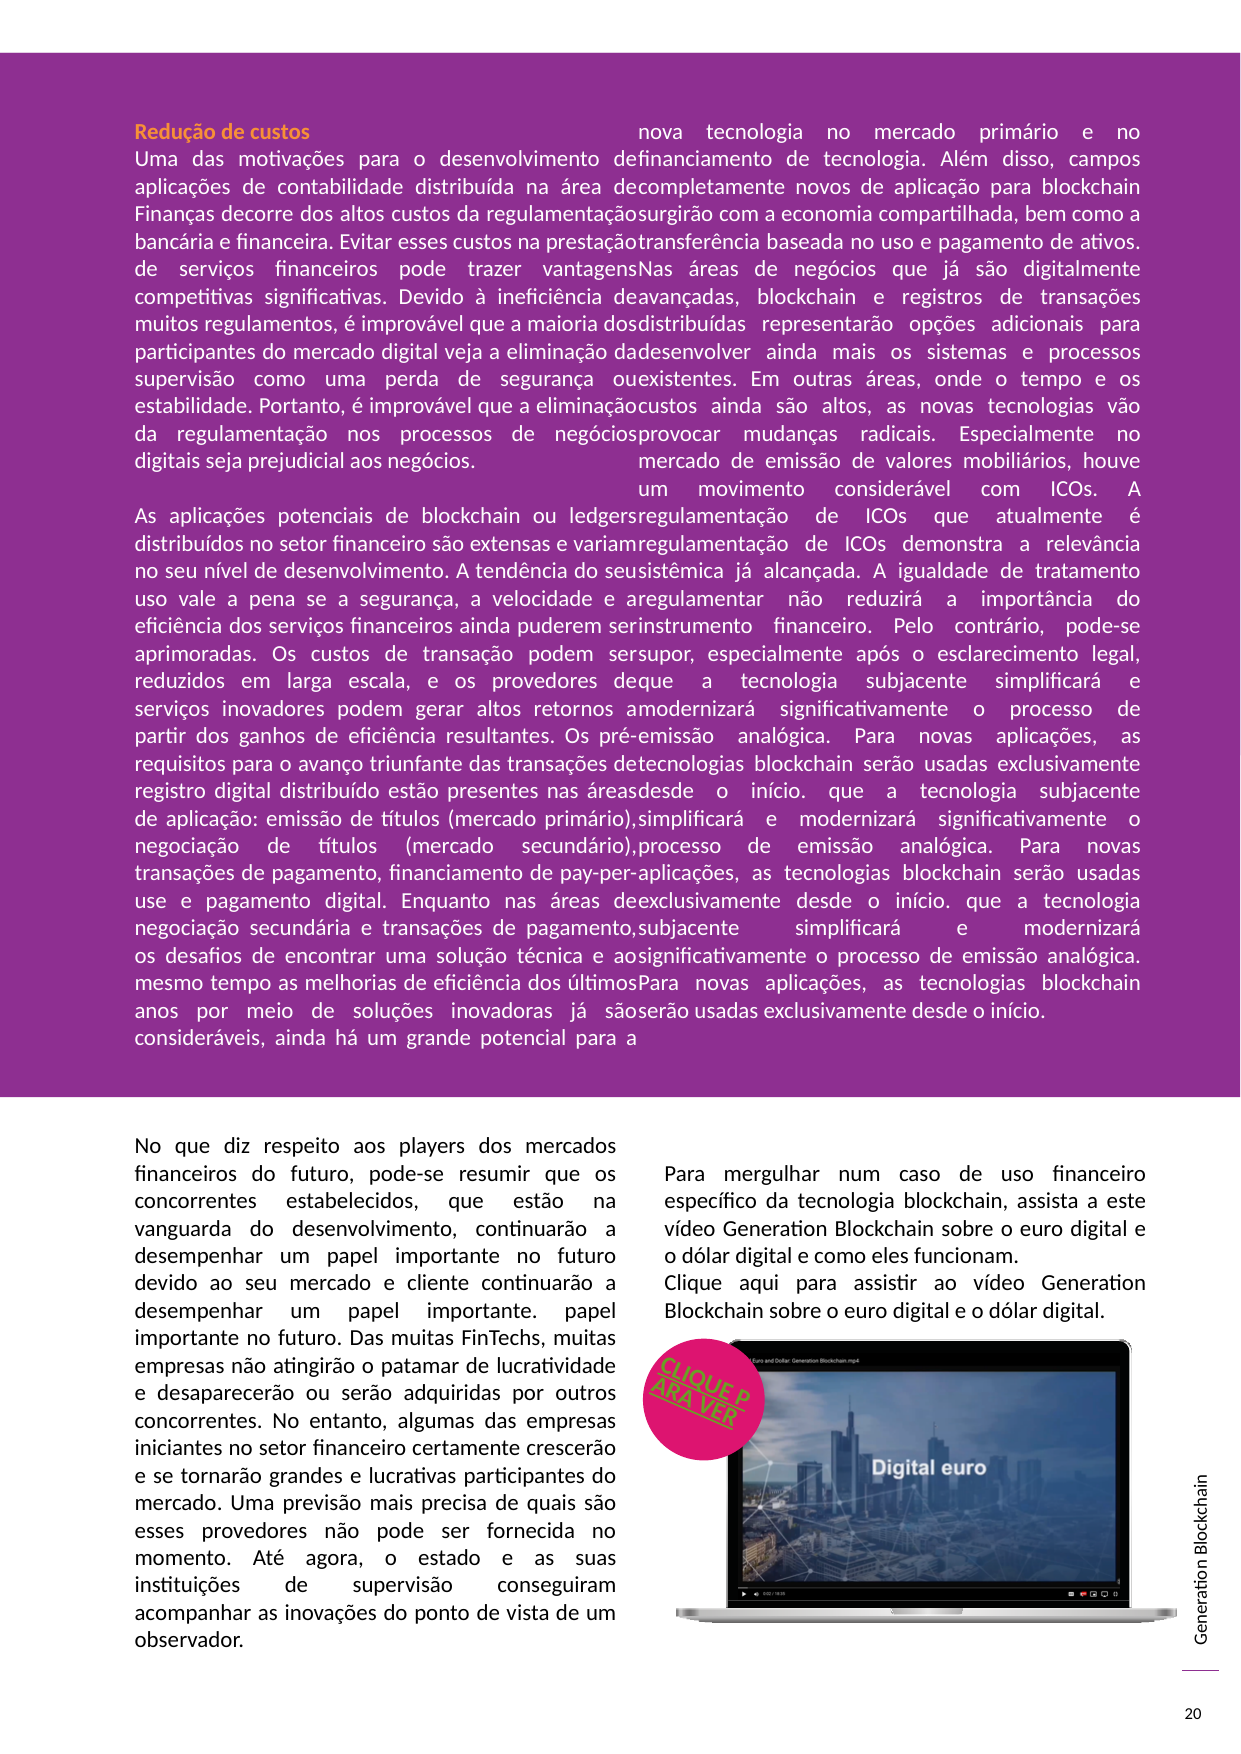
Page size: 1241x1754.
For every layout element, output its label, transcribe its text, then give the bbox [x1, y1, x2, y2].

slide_number 55 [1169, 1674, 1231, 1751]
text_box No que diz respeito aos players dos mercados financeiros do futuro, pode-se resumir que os concorrentes estabelecidos, que estão na vanguarda do desenvolvimento, continuarão a desempenhar um papel importante no futuro devido ao seu mercado e cliente continuarão a desempenhar um papel importante. papel importante no futuro. Das muitas FinTechs, muitas empresas não atingirão o patamar de lucratividade e desaparecerão ou serão adquiridas por outros concorrentes. No entanto, algumas das empresas iniciantes no setor financeiro certamente crescerão e se tornarão grandes e lucrativas participantes do mercado. Uma previsão mais precisa de quais são esses provedores não pode ser fornecida no momento. Até agora, o estado e as suas instituições de supervisão conseguiram acompanhar as inovações do ponto de vista de um observador. Para mergulhar num caso de uso financeiro específico da tecnologia blockchain, assista a este vídeo Generation Blockchain sobre o euro digital e o dólar digital e como eles funcionam. Clique aqui para assistir ao vídeo Generation Blockchain sobre o euro digital e o dólar digital. [119, 1123, 1162, 1754]
picture [738, 1353, 1120, 1600]
text_box [0, 52, 1241, 1098]
list Redução de custos Uma das motivações para o desenvolvimento de aplicações de contabilidade distribuída na área de Finanças decorre dos altos custos da regulamentação bancária e financeira. Evitar esses custos na prestação de serviços financeiros pode trazer vantagens competitivas significativas. Devido à ineficiência de muitos regulamentos, é improvável que a maioria dos participantes do mercado digital veja a eliminação da supervisão como uma perda de segurança ou estabilidade. Portanto, é improvável que a eliminação da regulamentação nos processos de negócios digitais seja prejudicial aos negócios. As aplicações potenciais de blockchain ou ledgers distribuídos no setor financeiro são extensas e variam no seu nível de desenvolvimento. A tendência do seu uso vale a pena se a segurança, a velocidade e a eficiência dos serviços financeiros ainda puderem ser aprimoradas. Os custos de transação podem ser reduzidos em larga escala, e os provedores de serviços inovadores podem gerar altos retornos a partir dos ganhos de eficiência resultantes. Os pré-requisitos para o avanço triunfante das transações de registro digital distribuído estão presentes nas áreas de aplicação: emissão de títulos (mercado primário), negociação de títulos (mercado secundário), transações de pagamento, financiamento de pay-per-use e pagamento digital. Enquanto nas áreas de negociação secundária e transações de pagamento, os desafios de encontrar uma solução técnica e ao mesmo tempo as melhorias de eficiência dos últimos anos por meio de soluções inovadoras já são consideráveis, ainda há um grande potencial para a nova tecnologia no mercado primário e no financiamento de tecnologia. Além disso, campos completamente novos de aplicação para blockchain surgirão com a economia compartilhada, bem como a transferência baseada no uso e pagamento de ativos. Nas áreas de negócios que já são digitalmente avançadas, blockchain e registros de transações distribuídas representarão opções adicionais para desenvolver ainda mais os sistemas e processos existentes. Em outras áreas, onde o tempo e os custos ainda são altos, as novas tecnologias vão provocar mudanças radicais. Especialmente no mercado de emissão de valores mobiliários, houve um movimento considerável com ICOs. A regulamentação de ICOs que atualmente é regulamentação de ICOs demonstra a relevância sistêmica já alcançada. A igualdade de tratamento regulamentar não reduzirá a importância do instrumento financeiro. Pelo contrário, pode-se supor, especialmente após o esclarecimento legal, que a tecnologia subjacente simplificará e modernizará significativamente o processo de emissão analógica. Para novas aplicações, as tecnologias blockchain serão usadas exclusivamente desde o início. que a tecnologia subjacente simplificará e modernizará significativamente o processo de emissão analógica. Para novas aplicações, as tecnologias blockchain serão usadas exclusivamente desde o início. que a tecnologia subjacente simplificará e modernizará significativamente o processo de emissão analógica. Para novas aplicações, as tecnologias blockchain serão usadas exclusivamente desde o início. [119, 109, 1157, 727]
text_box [636, 1338, 772, 1461]
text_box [676, 1339, 1177, 1623]
